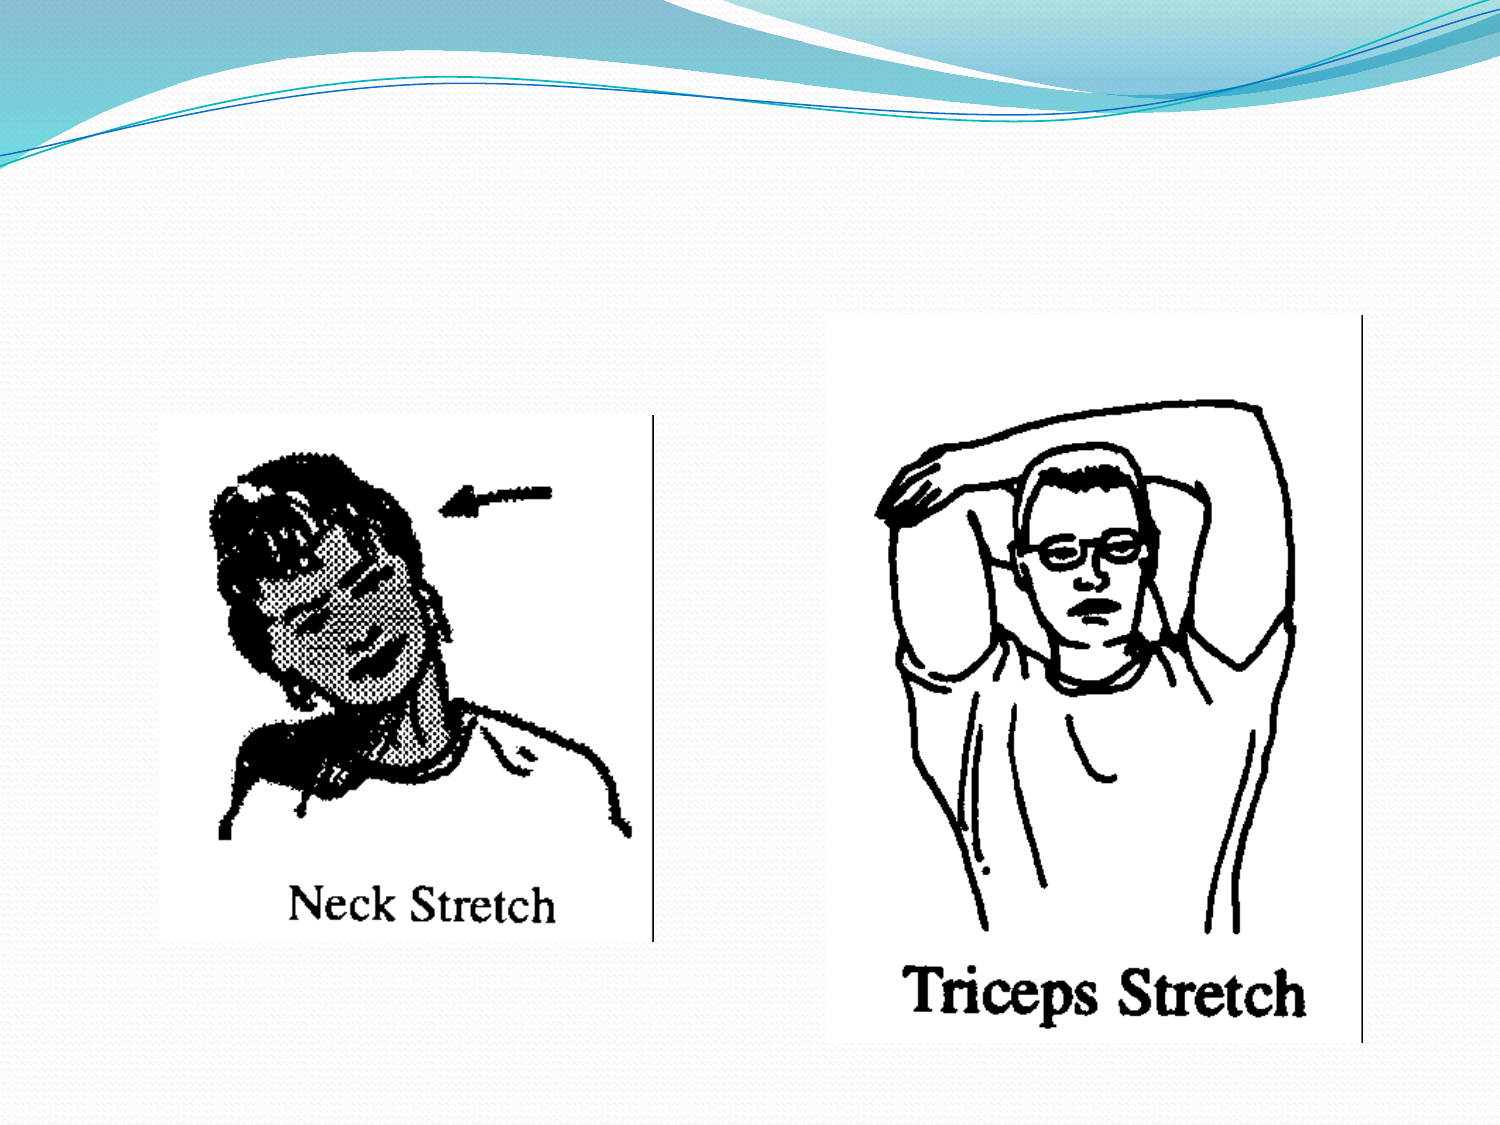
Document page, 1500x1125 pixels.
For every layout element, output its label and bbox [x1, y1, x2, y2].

list [824, 314, 1363, 1043]
list [158, 415, 655, 943]
